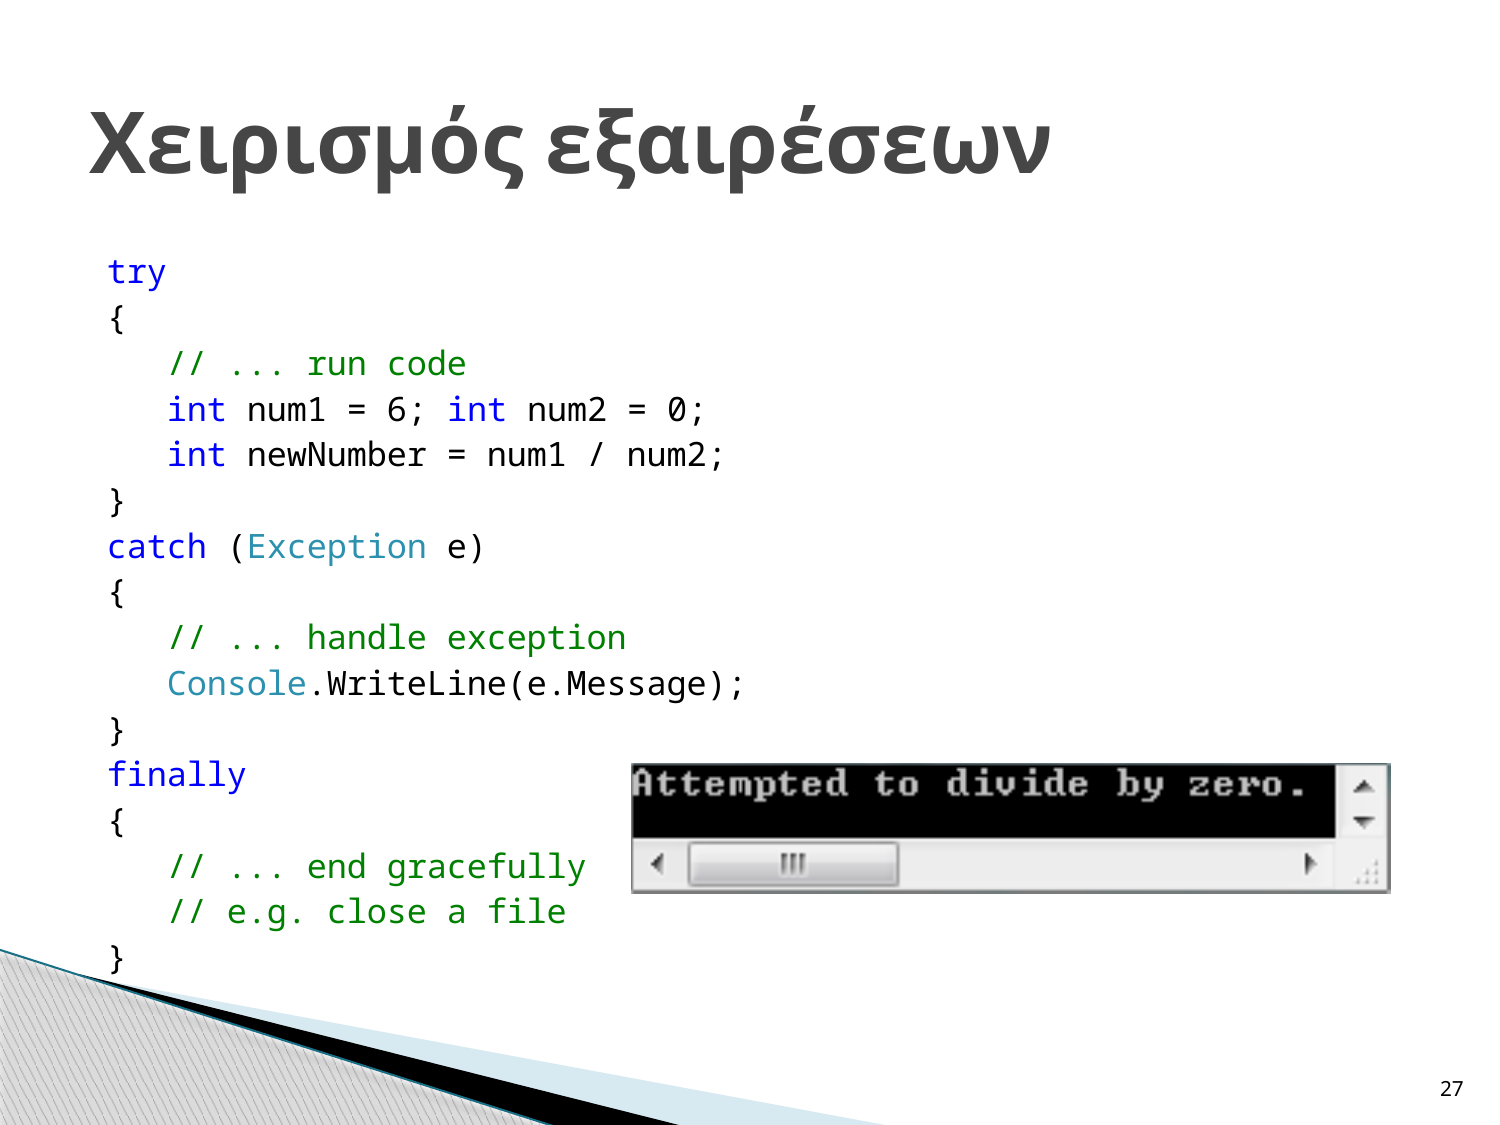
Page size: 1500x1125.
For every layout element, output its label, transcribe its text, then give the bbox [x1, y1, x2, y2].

title Χειρισμός εξαιρέσεων [75, 45, 1425, 233]
list try { // ... run code int num1 = 6; int num2 = 0; int newNumber = num1 / num2; } catch (Exception e) { // ... handle exception Console.WriteLine(e.Message); } finally { // ... end gracefully // e.g. close a file } [75, 243, 1425, 986]
slide_number 27 [1418, 1051, 1479, 1112]
picture [631, 762, 1391, 894]
